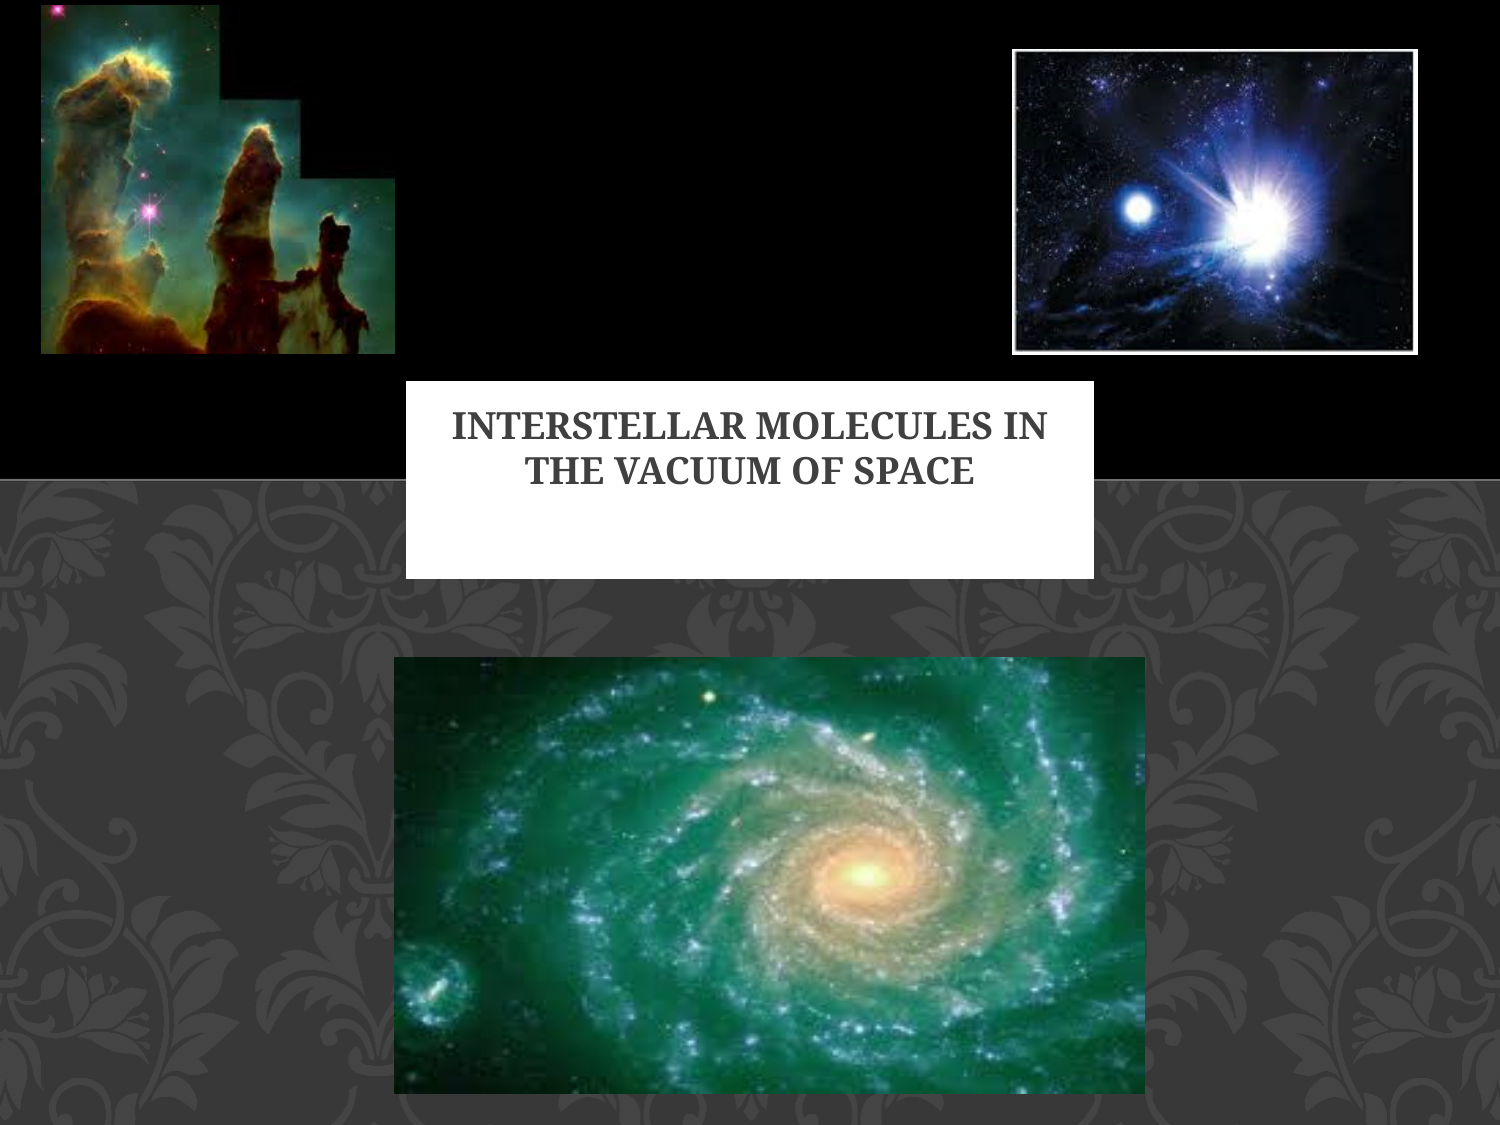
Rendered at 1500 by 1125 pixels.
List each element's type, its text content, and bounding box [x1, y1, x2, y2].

title Interstellar molecules in the vacuum of space [415, 387, 1085, 498]
picture [1012, 49, 1418, 355]
picture [394, 657, 1145, 1094]
picture [40, 5, 395, 355]
